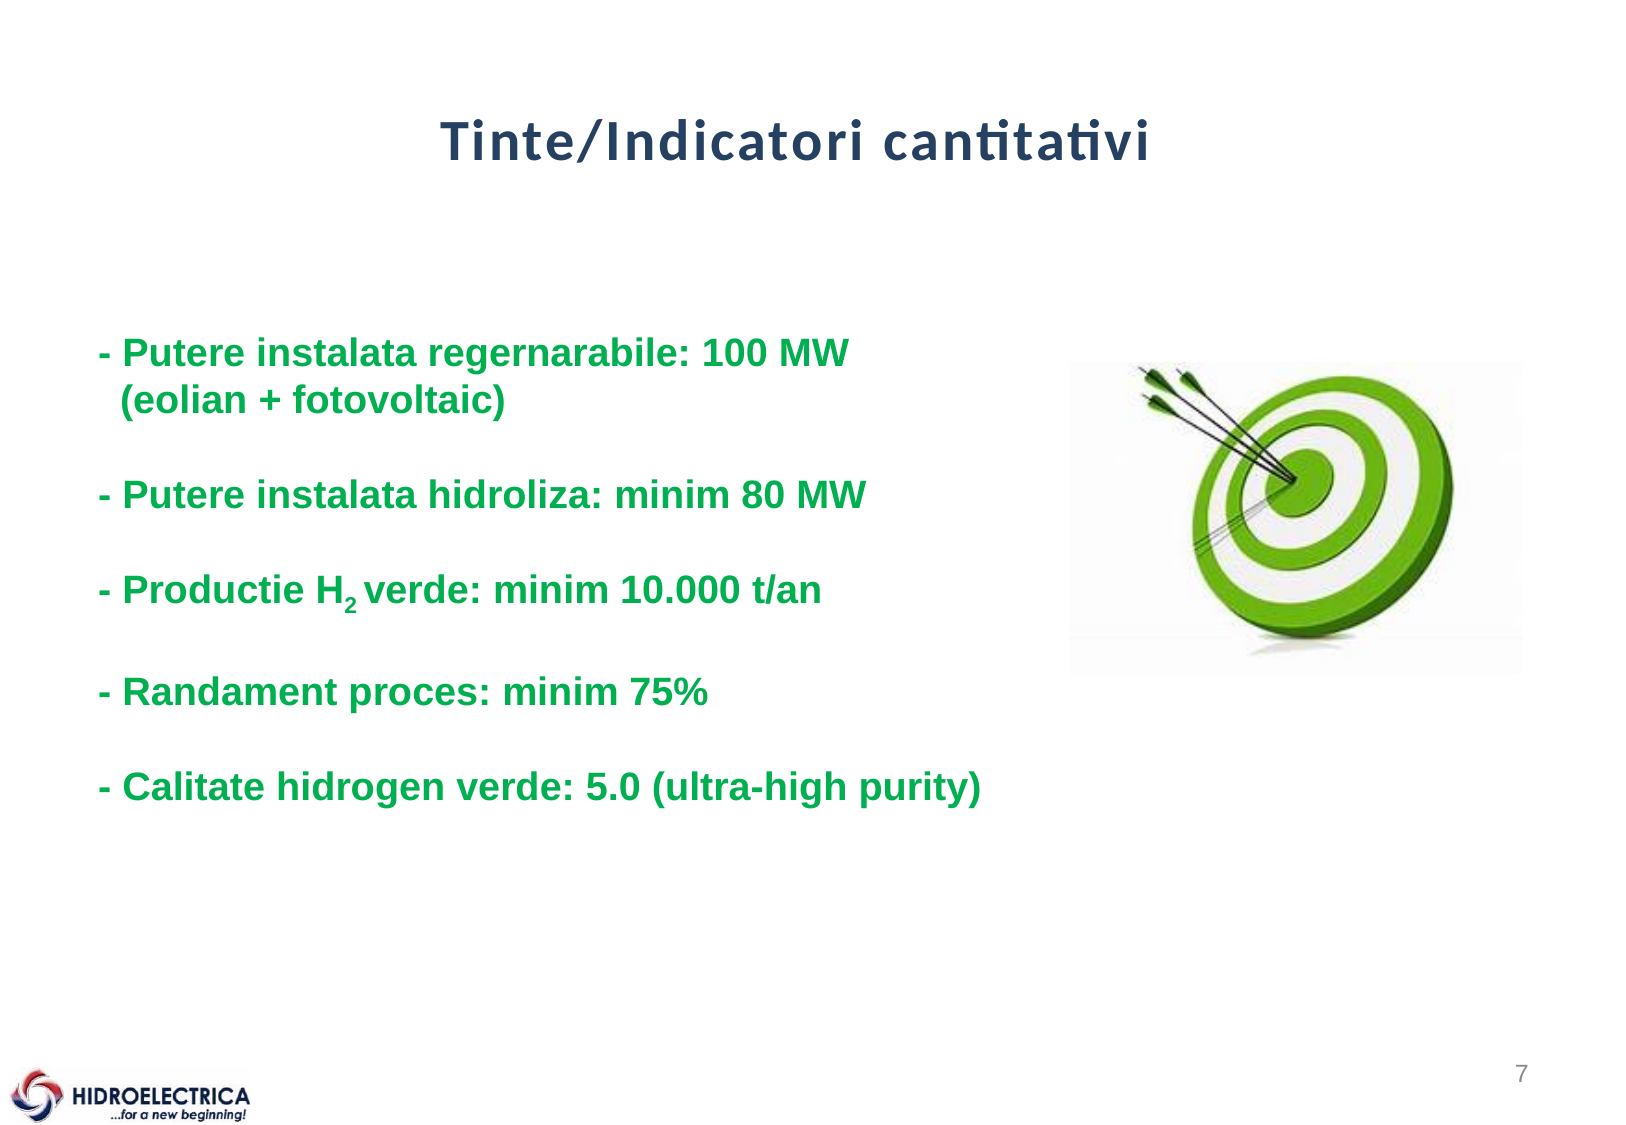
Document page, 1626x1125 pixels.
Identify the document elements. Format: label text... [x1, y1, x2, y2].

picture [9, 1067, 250, 1123]
text_box - Putere instalata regernarabile: 100 MW (eolian + fotovoltaic) - Putere instalata hidroliza: minim 80 MW - Productie H2 verde: minim 10.000 t/an - Randament proces: minim 75% - Calitate hidrogen verde: 5.0 (ultra-high purity) [83, 319, 1013, 863]
picture [1069, 362, 1523, 676]
text_box Tinte/Indicatori cantitativi [12, 0, 1579, 275]
slide_number 6 [1164, 1042, 1544, 1103]
